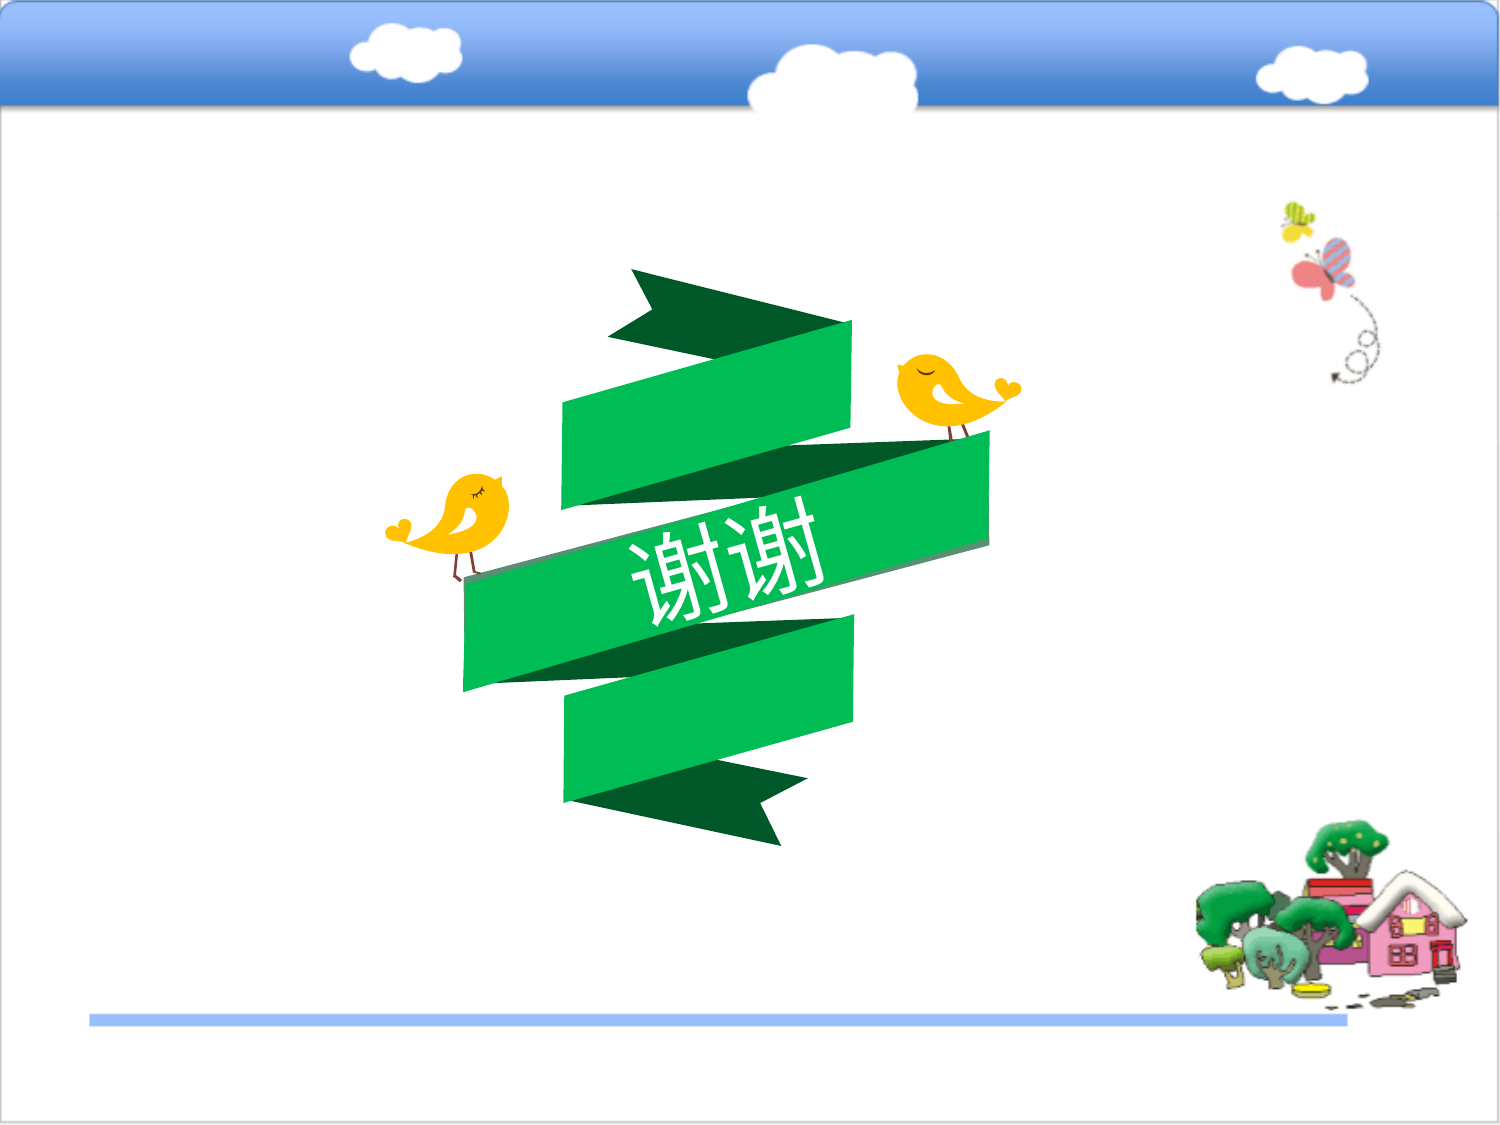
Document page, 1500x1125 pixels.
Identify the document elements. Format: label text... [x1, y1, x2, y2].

text_box [561, 319, 852, 511]
text_box [498, 618, 836, 683]
text_box [385, 473, 509, 555]
text_box [932, 384, 965, 405]
text_box [453, 554, 459, 578]
text_box [469, 552, 481, 575]
text_box [579, 439, 949, 506]
text_box [916, 368, 936, 376]
text_box [561, 371, 668, 443]
text_box [561, 656, 701, 705]
text_box [741, 419, 852, 460]
text_box [607, 270, 840, 360]
text_box [447, 507, 477, 535]
text_box [571, 760, 806, 846]
text_box [896, 354, 1022, 427]
text_box [563, 614, 855, 804]
picture [0, 0, 1500, 1125]
text_box 谢谢 [462, 430, 990, 693]
text_box [454, 574, 463, 583]
text_box [947, 427, 953, 441]
text_box [463, 520, 680, 593]
text_box [961, 425, 969, 437]
text_box [765, 529, 990, 605]
